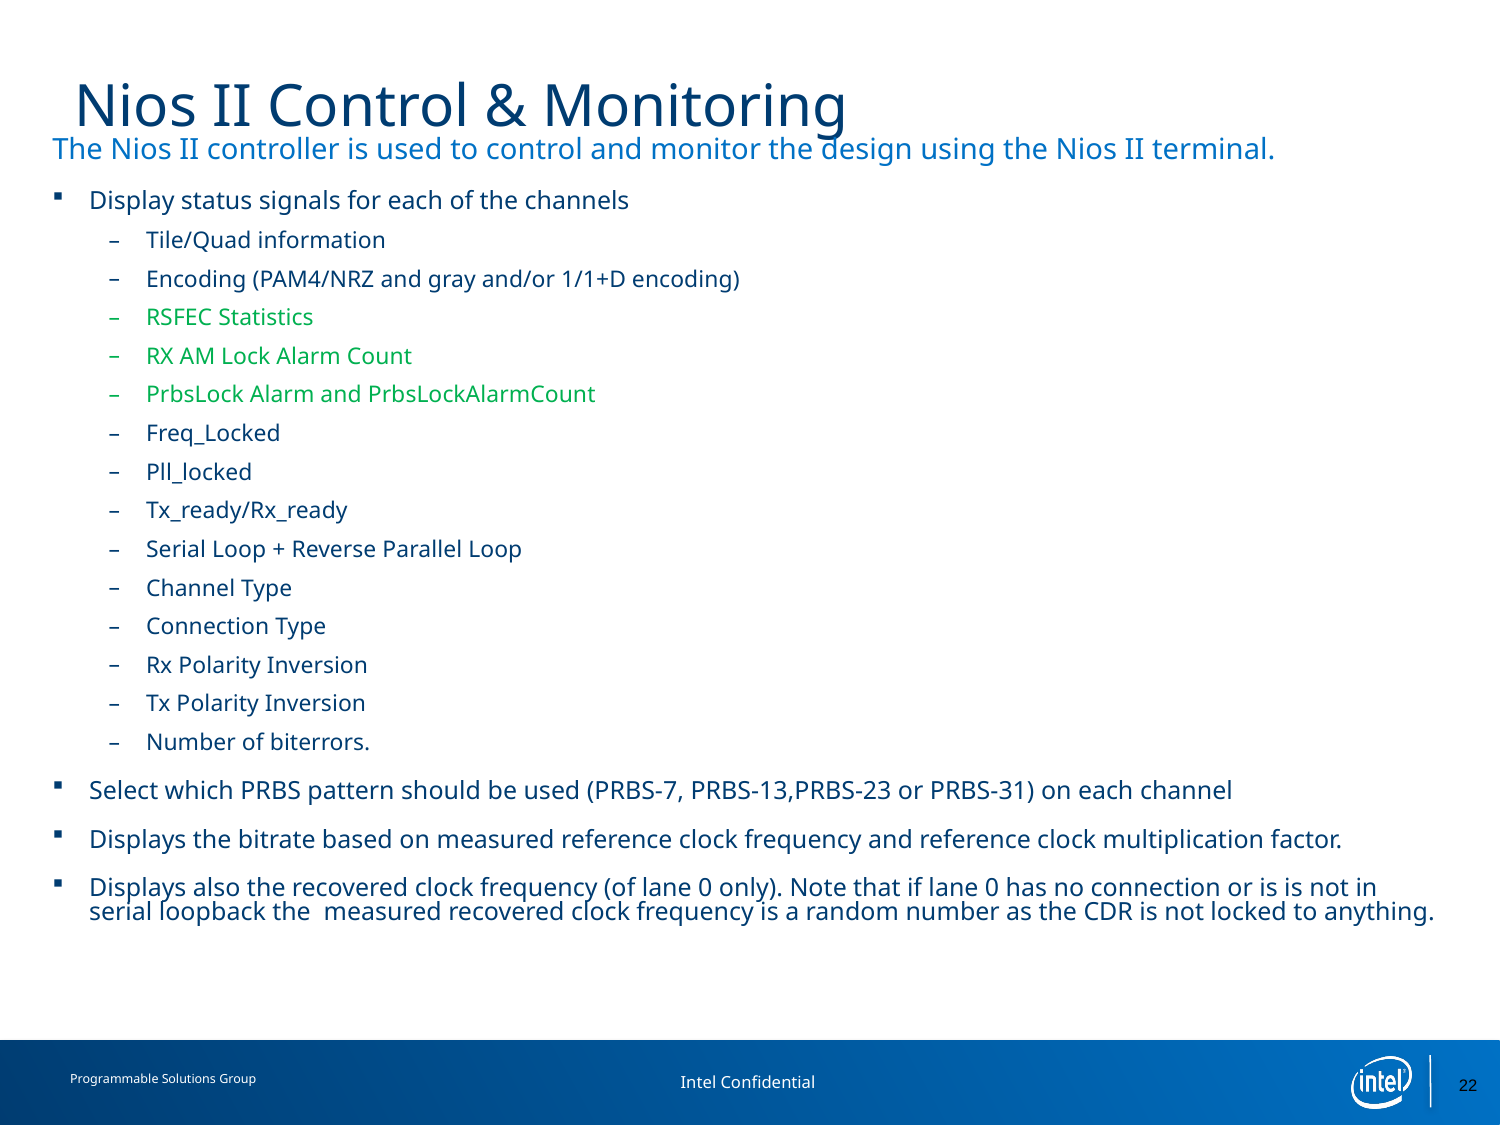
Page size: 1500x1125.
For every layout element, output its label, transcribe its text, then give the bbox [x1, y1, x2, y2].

title Nios II Control & Monitoring [74, 67, 1425, 137]
slide_number 22 [1127, 1055, 1478, 1116]
list The Nios II controller is used to control and monitor the design using the Nios II terminal. Display status signals for each of the channels Tile/Quad information Encoding (PAM4/NRZ and gray and/or 1/1+D encoding) RSFEC Statistics RX AM Lock Alarm Count PrbsLock Alarm and PrbsLockAlarmCount Freq_Locked Pll_locked Tx_ready/Rx_ready Serial Loop + Reverse Parallel Loop Channel Type Connection Type Rx Polarity Inversion Tx Polarity Inversion Number of biterrors. Select which PRBS pattern should be used (PRBS-7, PRBS-13,PRBS-23 or PRBS-31) on each channel Displays the bitrate based on measured reference clock frequency and reference clock multiplication factor. Displays also the recovered clock frequency (of lane 0 only). Note that if lane 0 has no connection or is is not in serial loopback the measured recovered clock frequency is a random number as the CDR is not locked to anything. [52, 137, 1448, 963]
